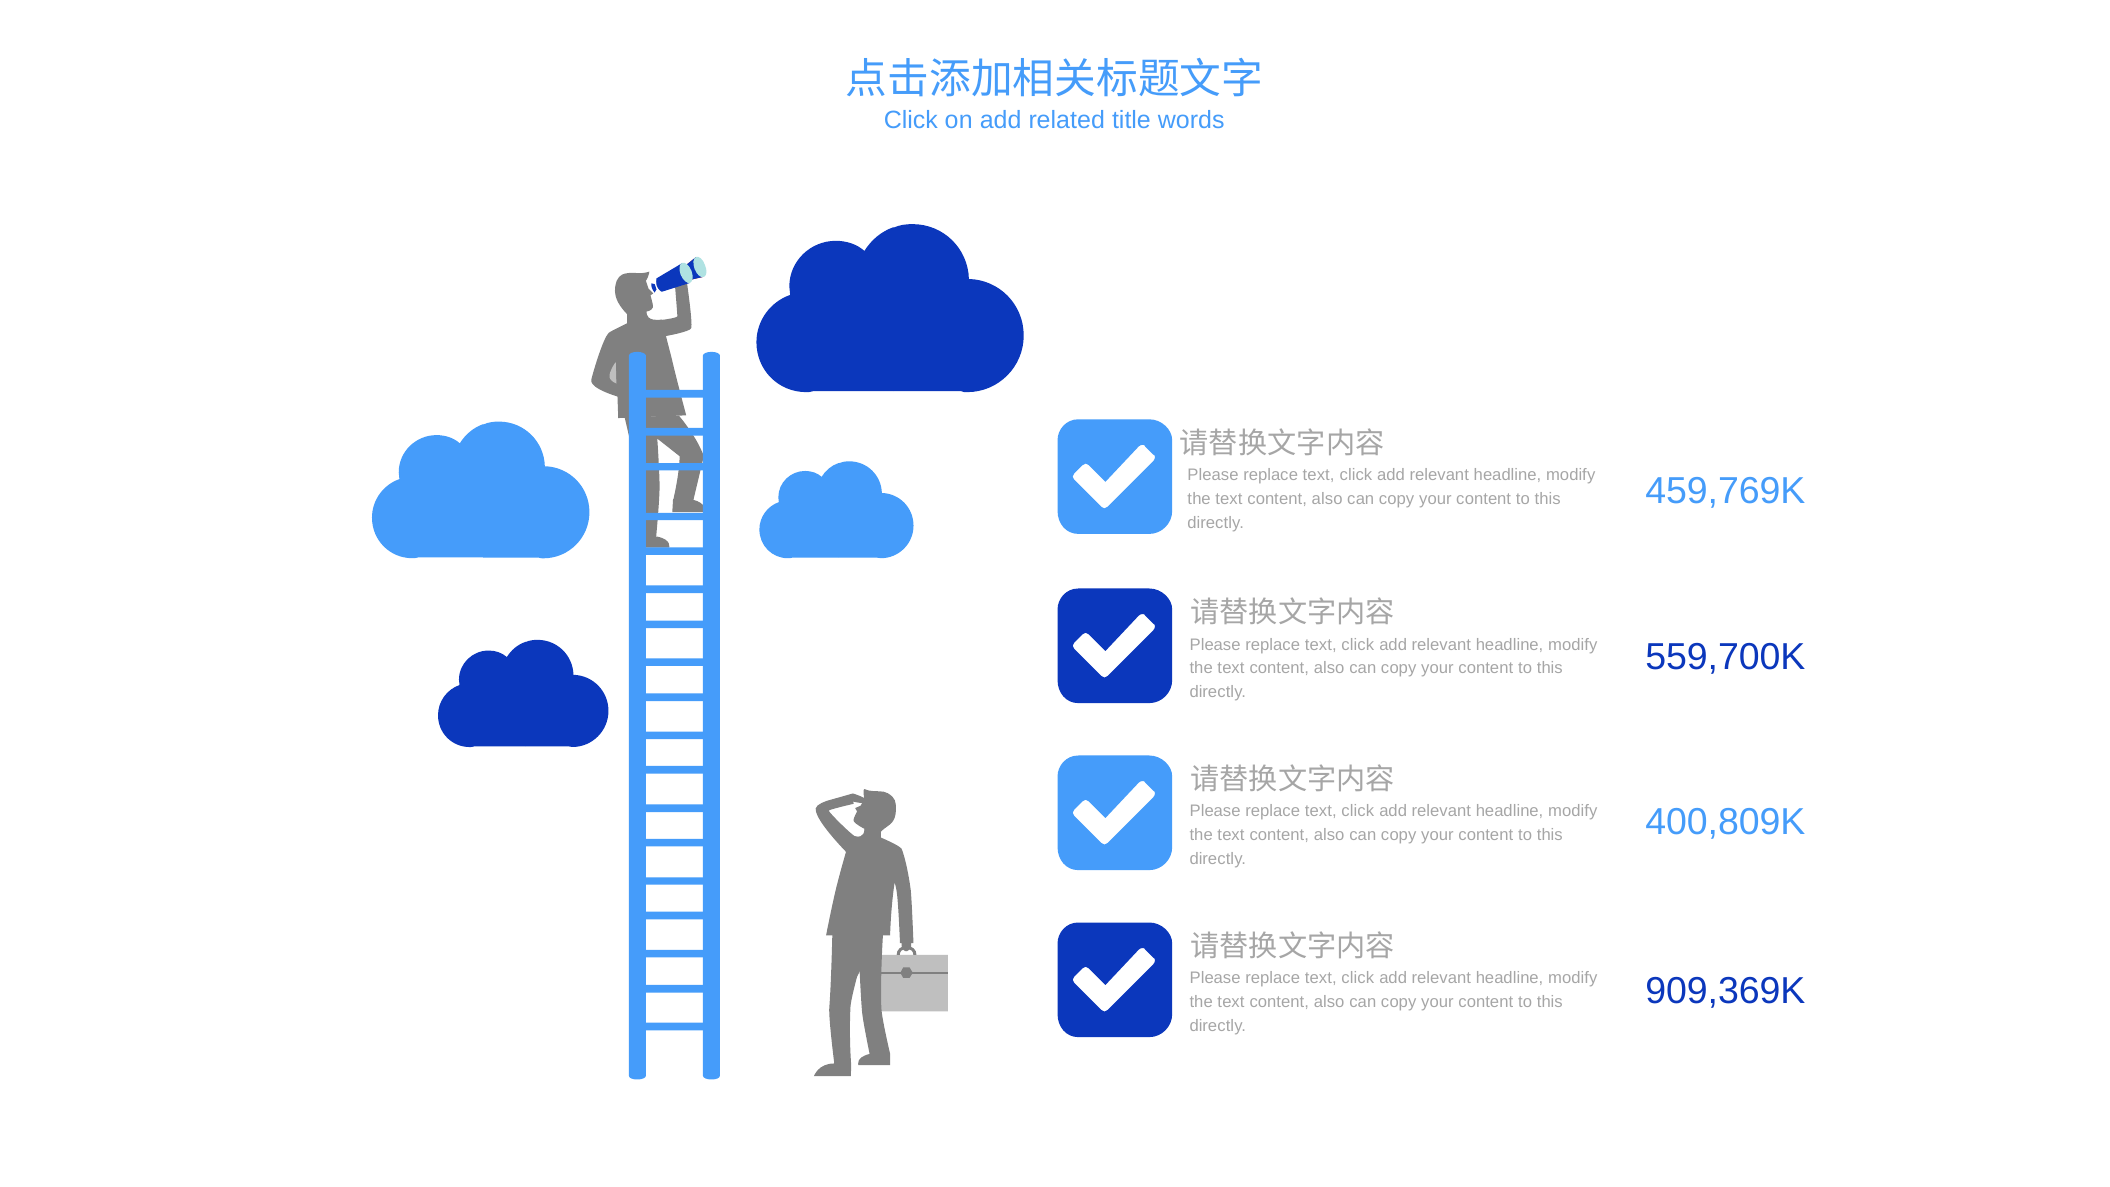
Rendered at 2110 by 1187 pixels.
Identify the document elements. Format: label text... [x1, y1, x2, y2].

text_box 909,369K [1645, 957, 1806, 1012]
text_box [1057, 588, 1173, 704]
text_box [1189, 753, 1625, 843]
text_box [1189, 586, 1625, 700]
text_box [759, 461, 914, 559]
text_box 459,769K [1645, 456, 1806, 511]
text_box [756, 224, 1024, 393]
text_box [628, 351, 720, 1080]
text_box [1057, 419, 1173, 534]
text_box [437, 639, 609, 747]
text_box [1189, 920, 1625, 1034]
text_box 点击添加相关标题文字 [803, 44, 1307, 107]
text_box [1179, 417, 1622, 531]
text_box 559,700K [1645, 623, 1806, 678]
text_box 400,809K [1645, 788, 1806, 843]
text_box Click on add related title words [864, 95, 1246, 158]
text_box [1057, 755, 1173, 871]
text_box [813, 787, 948, 1077]
text_box [1057, 922, 1173, 1038]
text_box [371, 421, 590, 559]
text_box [589, 255, 708, 548]
